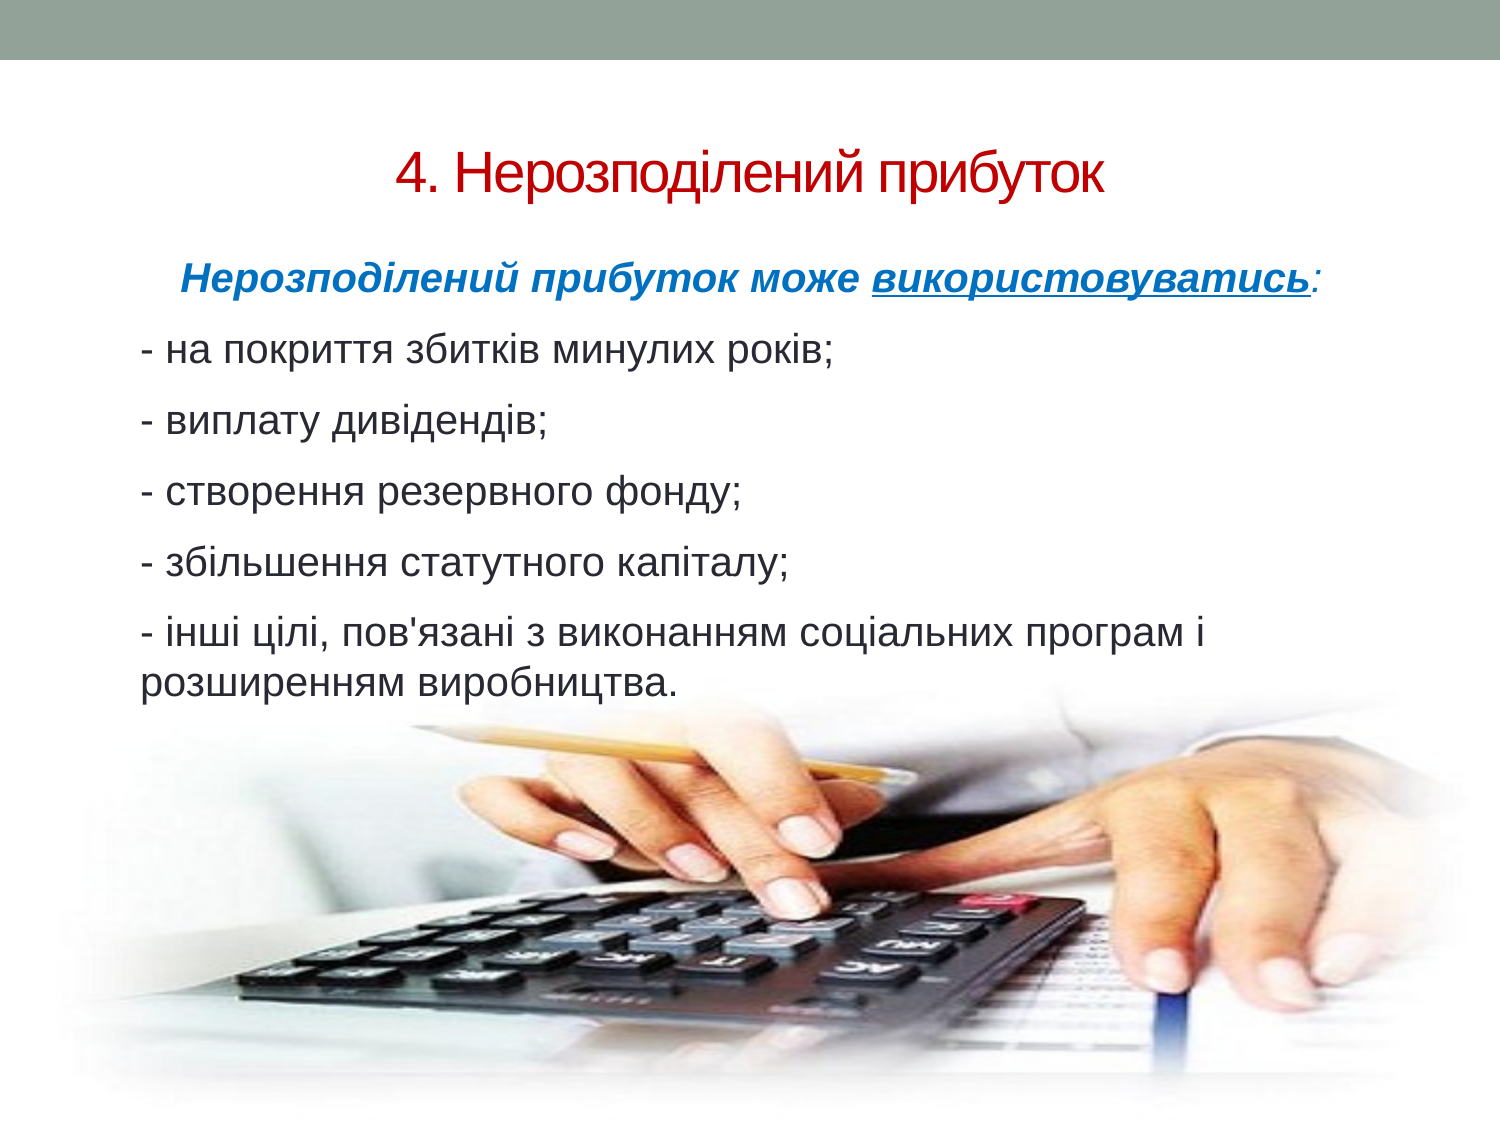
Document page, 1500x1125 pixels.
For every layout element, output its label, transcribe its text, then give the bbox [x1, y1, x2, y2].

picture [0, 656, 1500, 1125]
text_box Нерозподілений прибуток може використовуватись: - на покриття збитків минулих років; - виплату дивідендів; - створення резервного фонду; - збільшення статутного капіталу; - інші цілі, пов'язані з виконанням соціальних програм і розширенням виробництва. [125, 243, 1378, 653]
title 4. Нерозподілений прибуток [75, 87, 1425, 250]
